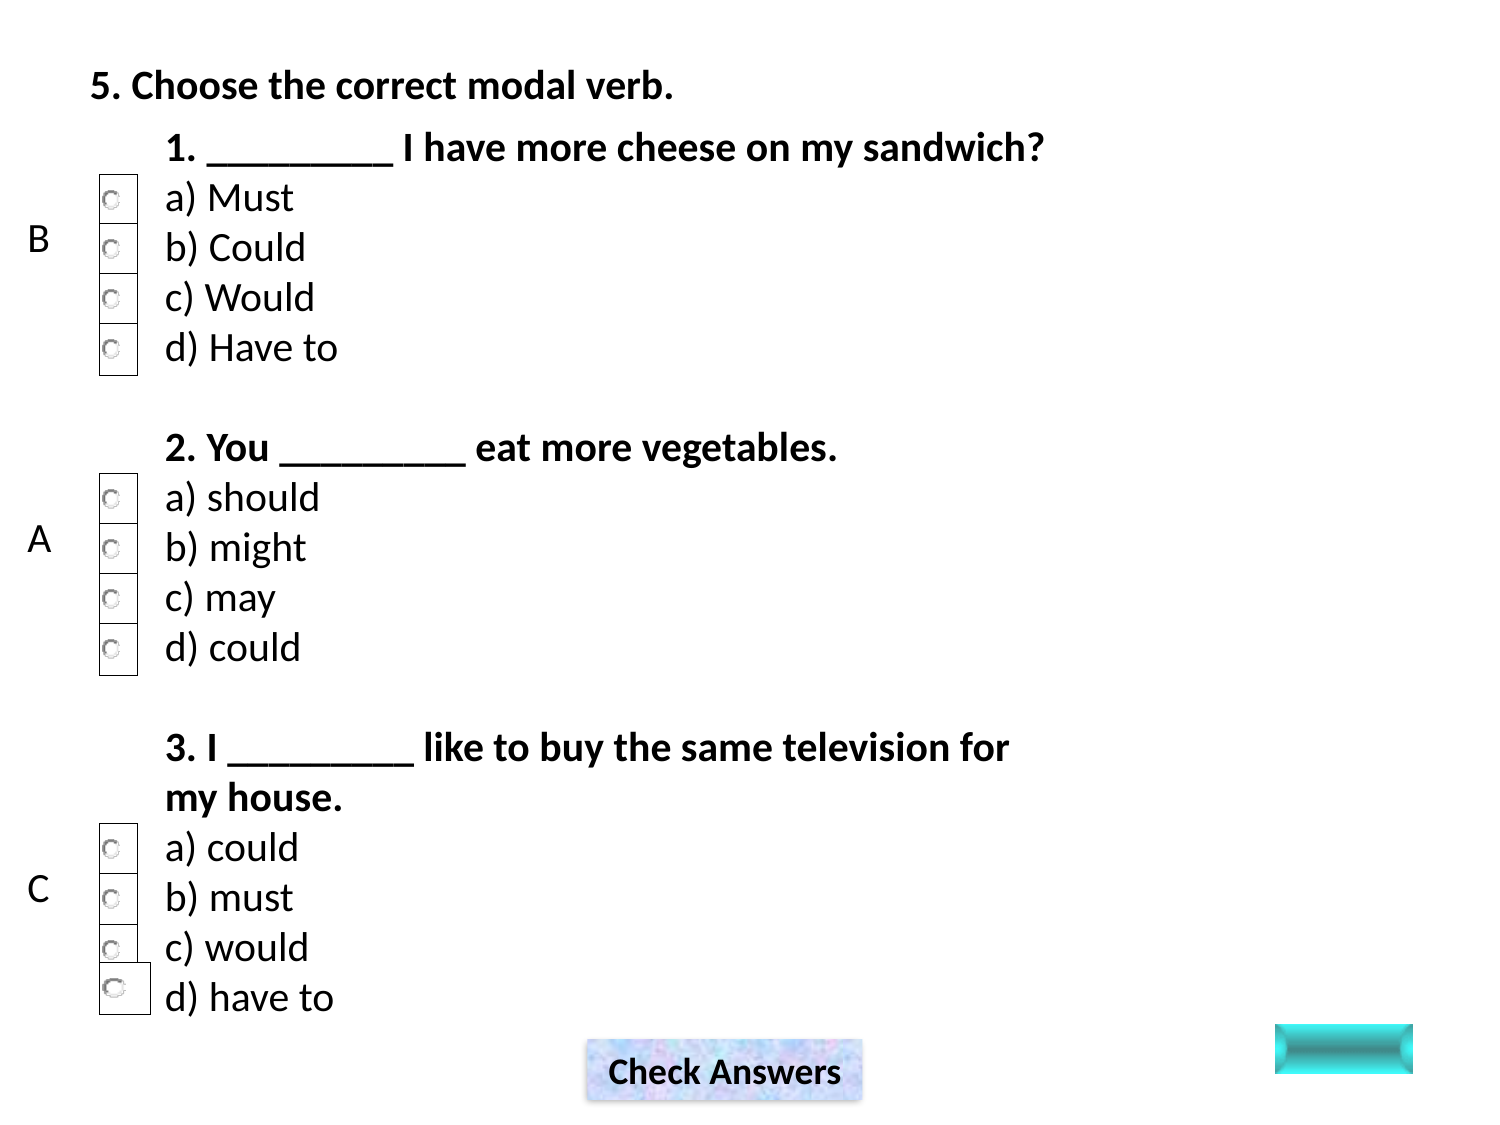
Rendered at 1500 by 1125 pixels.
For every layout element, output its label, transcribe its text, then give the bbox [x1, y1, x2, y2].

picture [1274, 1024, 1413, 1074]
text_box 1. _________ I have more cheese on my sandwich? a) Must b) Could c) Would d) Have to 2. You _________ eat more vegetables. a) should b) might c) may d) could 3. I _________ like to buy the same television for my house. a) could b) must c) would d) have to [150, 112, 1088, 1028]
text_box B A C [12, 202, 88, 918]
text_box Check Answers [587, 1039, 863, 1100]
text_box 5. Choose the correct modal verb. [75, 50, 700, 115]
